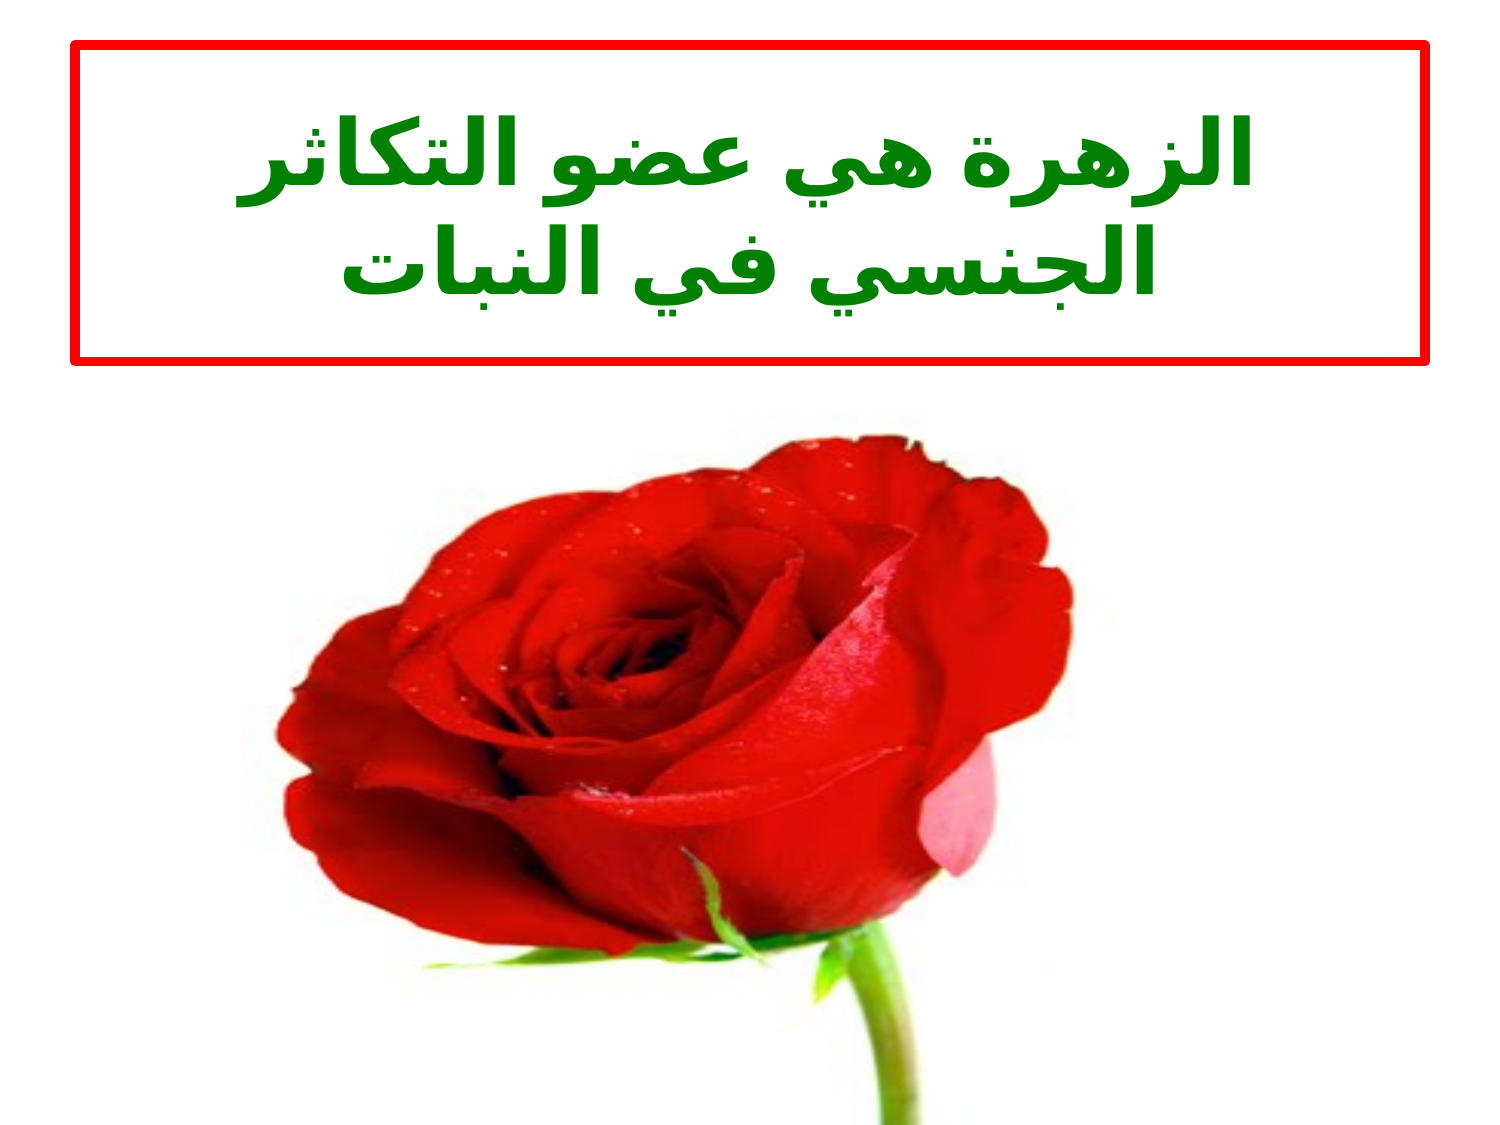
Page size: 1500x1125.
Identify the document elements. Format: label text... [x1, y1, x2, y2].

title الزهرة هي عضو التكاثر الجنسي في النبات [75, 45, 1425, 362]
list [241, 380, 1117, 1125]
